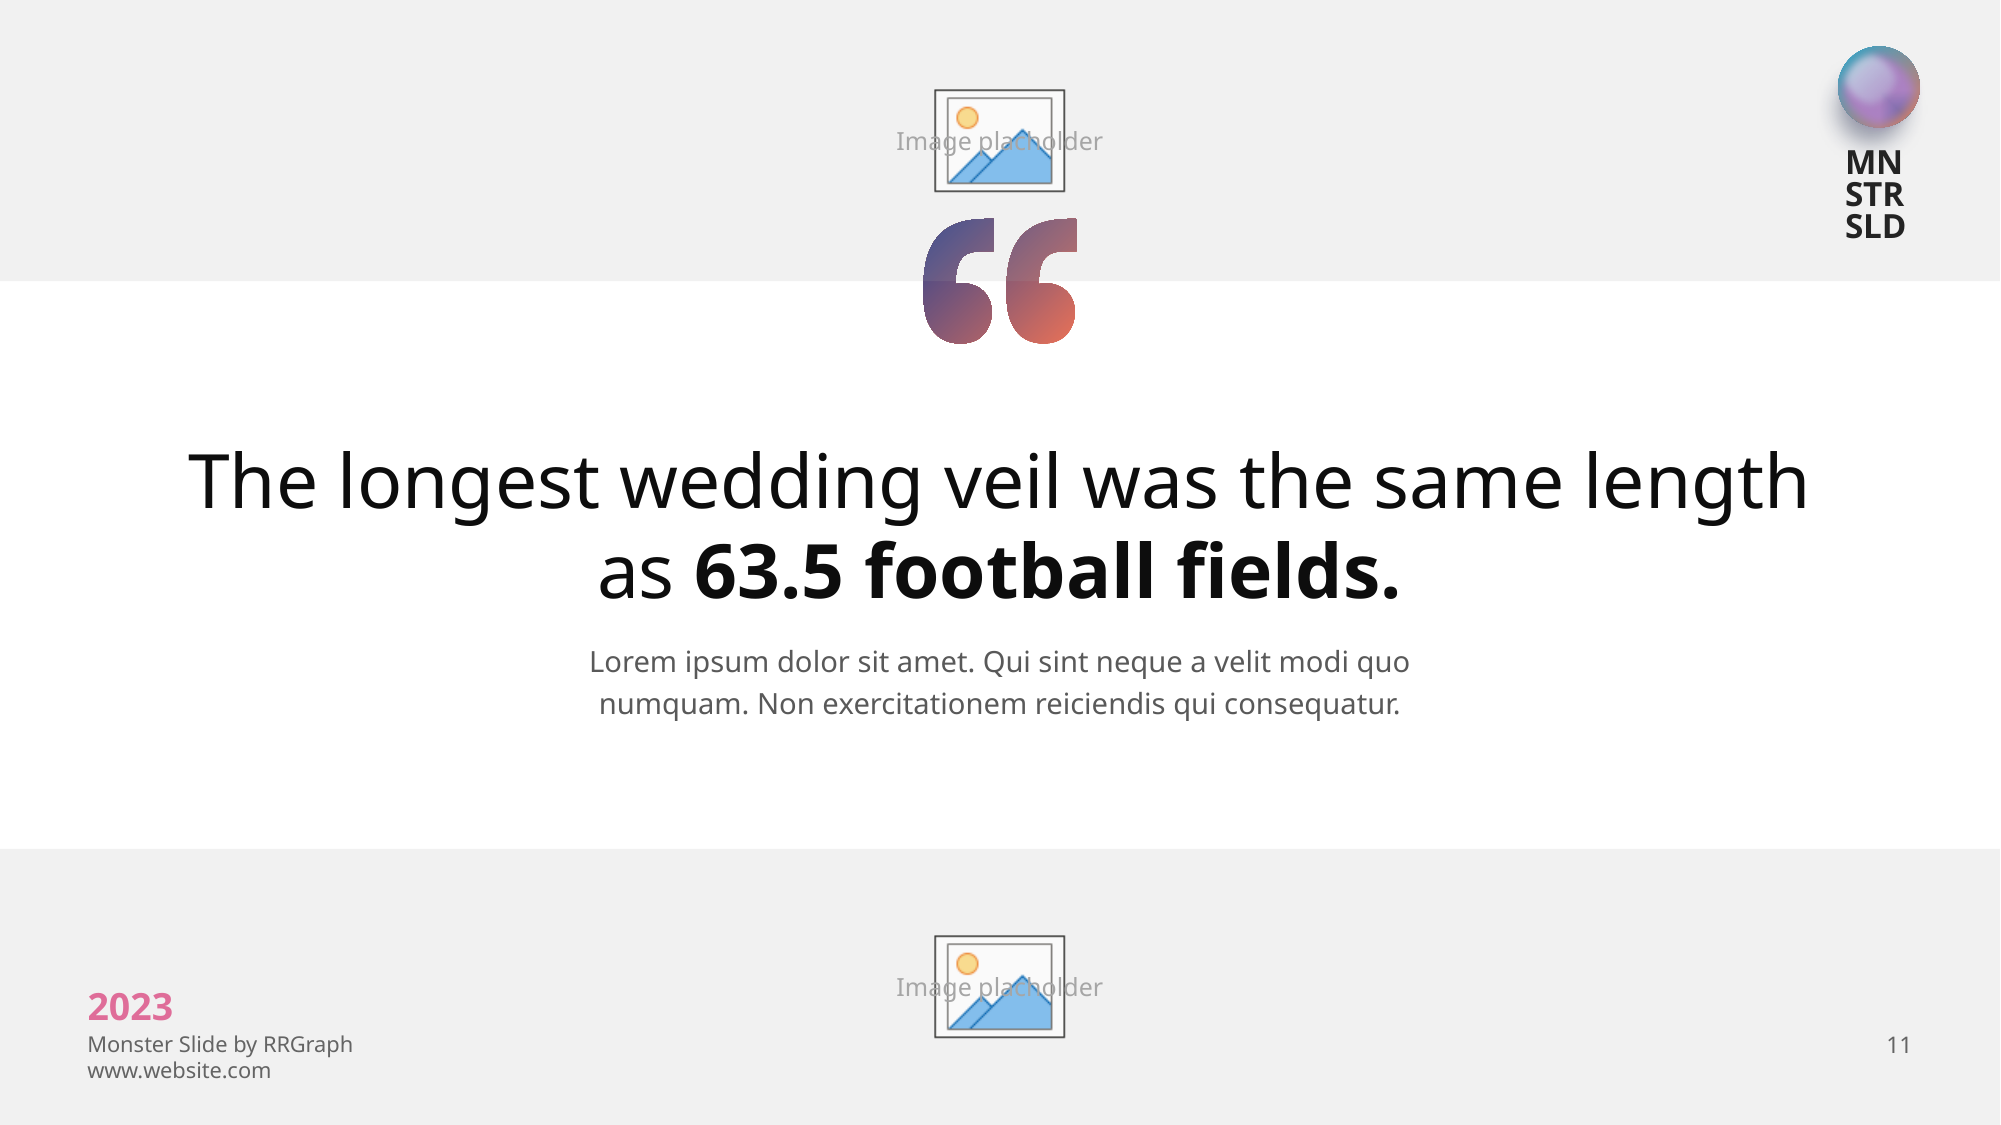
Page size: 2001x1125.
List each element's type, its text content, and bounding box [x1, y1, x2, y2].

text_box Lorem ipsum dolor sit amet. Qui sint neque a velit modi quo numquam. Non exercitationem reiciendis qui consequatur. [503, 629, 1497, 728]
text_box The longest wedding veil was the same length as 63.5 football fields. [173, 426, 1827, 622]
text_box [1006, 282, 1075, 344]
picture [0, 848, 2000, 1125]
text_box [923, 282, 992, 344]
picture [0, 0, 2000, 282]
